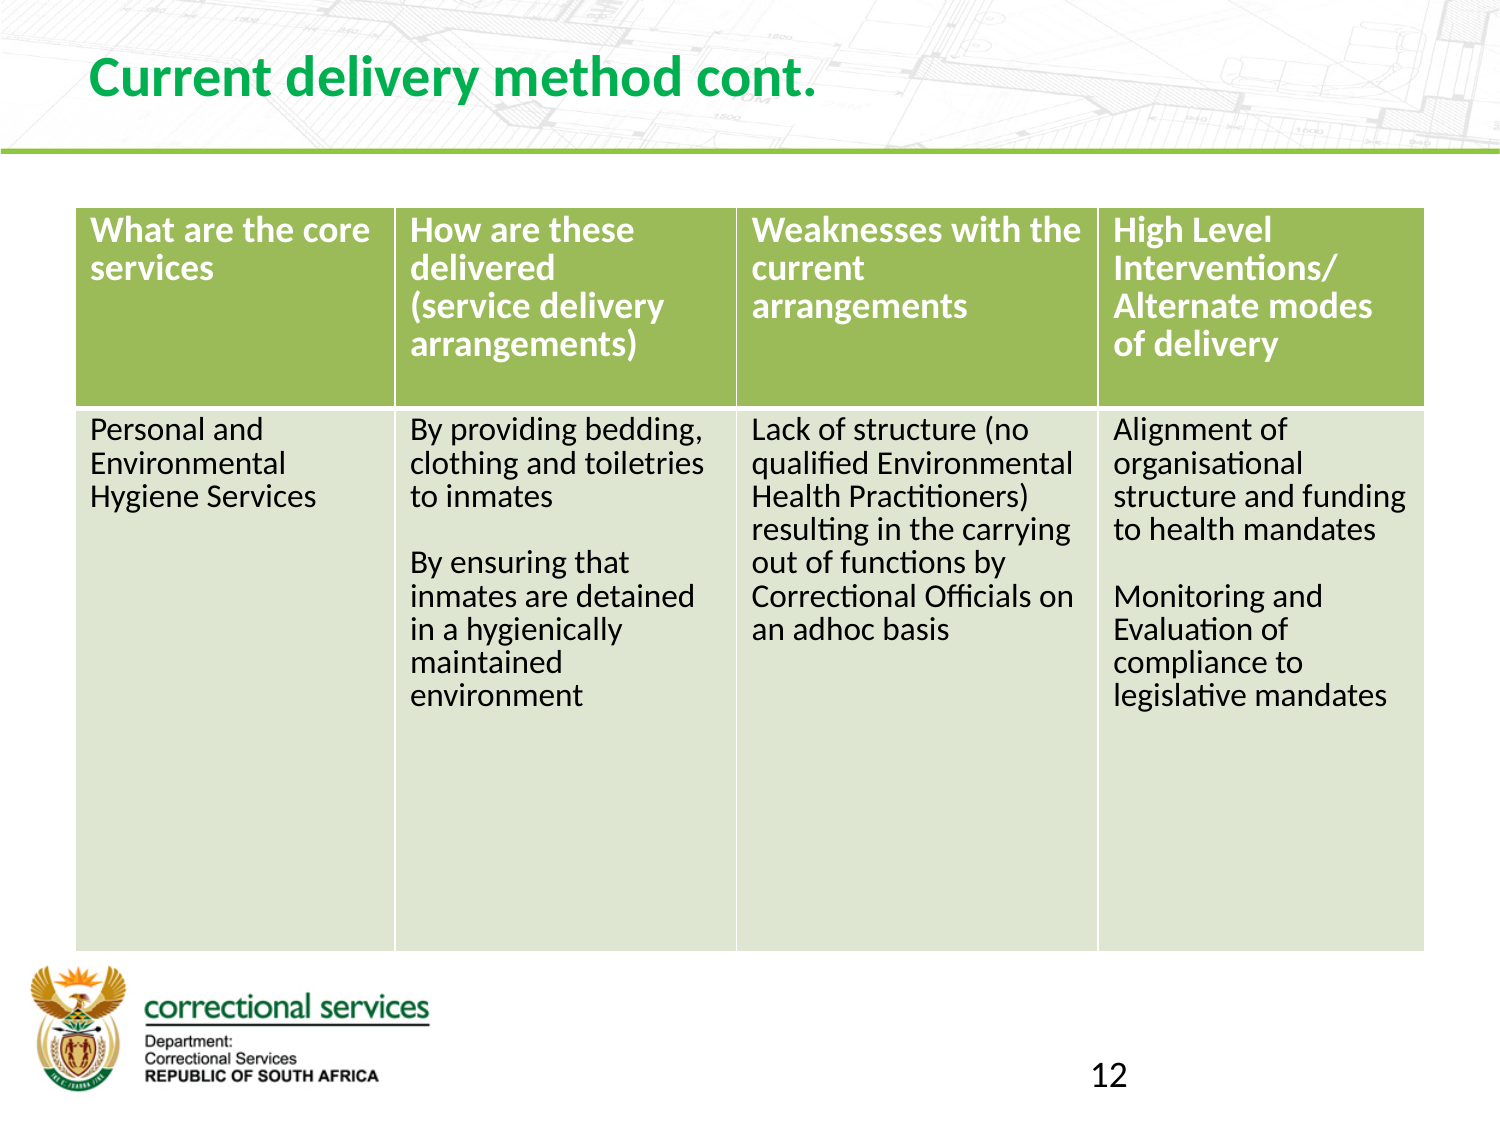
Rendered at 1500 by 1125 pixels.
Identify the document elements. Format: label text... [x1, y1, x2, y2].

text_box Current delivery method cont. [74, 30, 1425, 116]
table_header Weaknesses with the current arrangements [737, 208, 1097, 406]
table_cell By providing bedding, clothing and toiletries to inmates By ensuring that inmates are detained in a hygienically maintained environment [396, 411, 736, 951]
table_cell Personal and Environmental Hygiene Services [76, 411, 394, 951]
slide_number 12 [1074, 1042, 1425, 1103]
table_header What are the core services [76, 208, 394, 406]
picture [0, 936, 481, 1125]
table_cell Alignment of organisational structure and funding to health mandates Monitoring and Evaluation of compliance to legislative mandates [1099, 411, 1424, 951]
table_header High Level Interventions/ Alternate modes of delivery [1099, 208, 1424, 406]
picture [0, 0, 1500, 154]
table_cell Lack of structure (no qualified Environmental Health Practitioners) resulting in the carrying out of functions by Correctional Officials on an adhoc basis [737, 411, 1097, 951]
table_header How are these delivered (service delivery arrangements) [396, 208, 736, 406]
